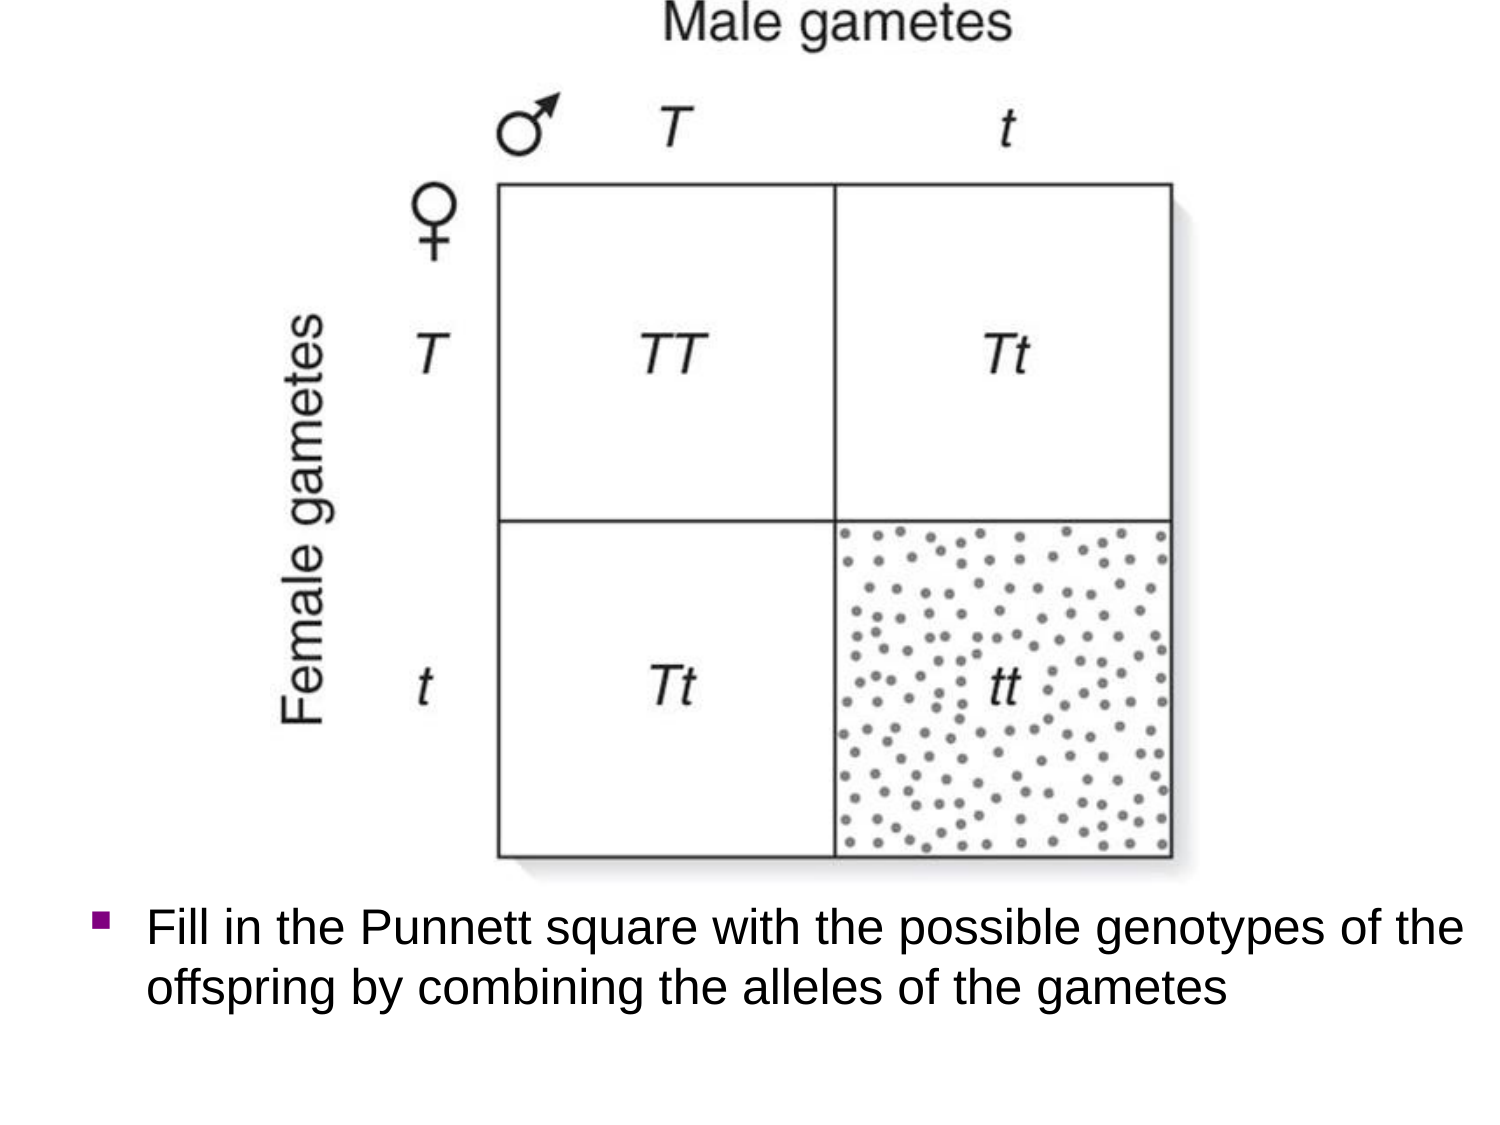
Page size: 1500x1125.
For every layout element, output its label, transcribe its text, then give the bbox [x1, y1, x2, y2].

picture [269, 0, 1201, 888]
text_box Fill in the Punnett square with the possible genotypes of the offspring by combining the alleles of the gametes [74, 887, 1500, 1088]
